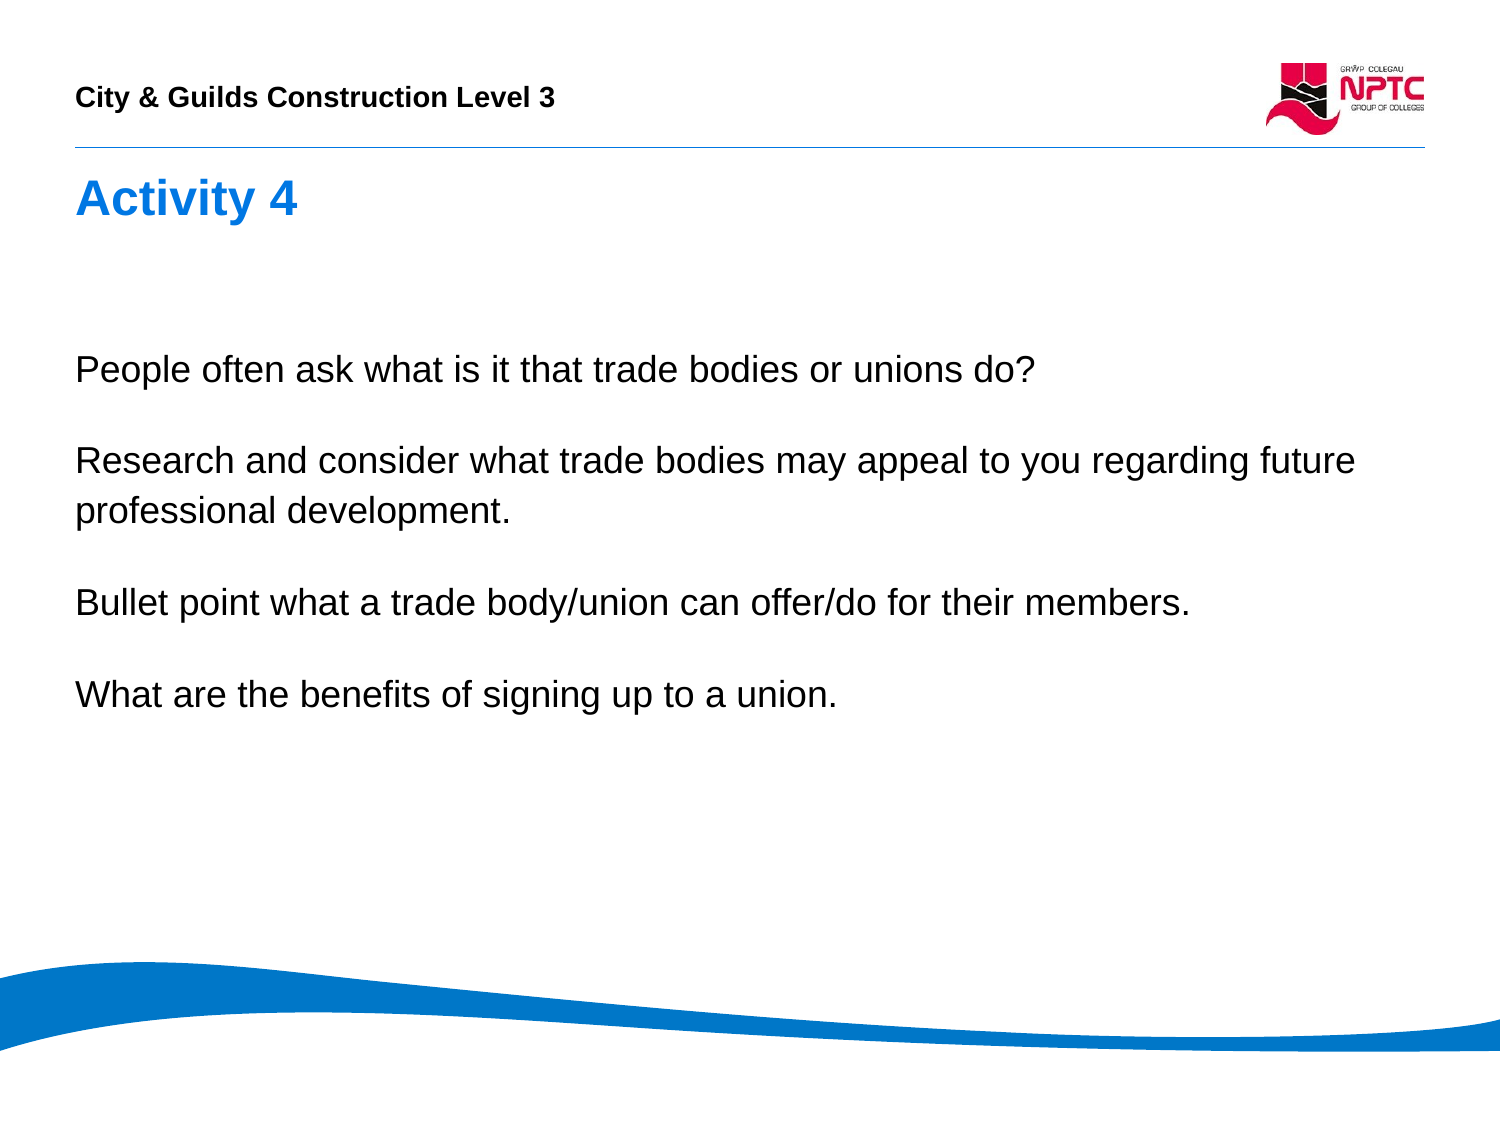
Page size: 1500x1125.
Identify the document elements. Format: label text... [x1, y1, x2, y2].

list People often ask what is it that trade bodies or unions do? Research and consider what trade bodies may appeal to you regarding future professional development. Bullet point what a trade body/union can offer/do for their members. What are the benefits of signing up to a union. [74, 247, 1426, 946]
title Activity 4 [74, 165, 1426, 229]
picture [1266, 63, 1424, 135]
